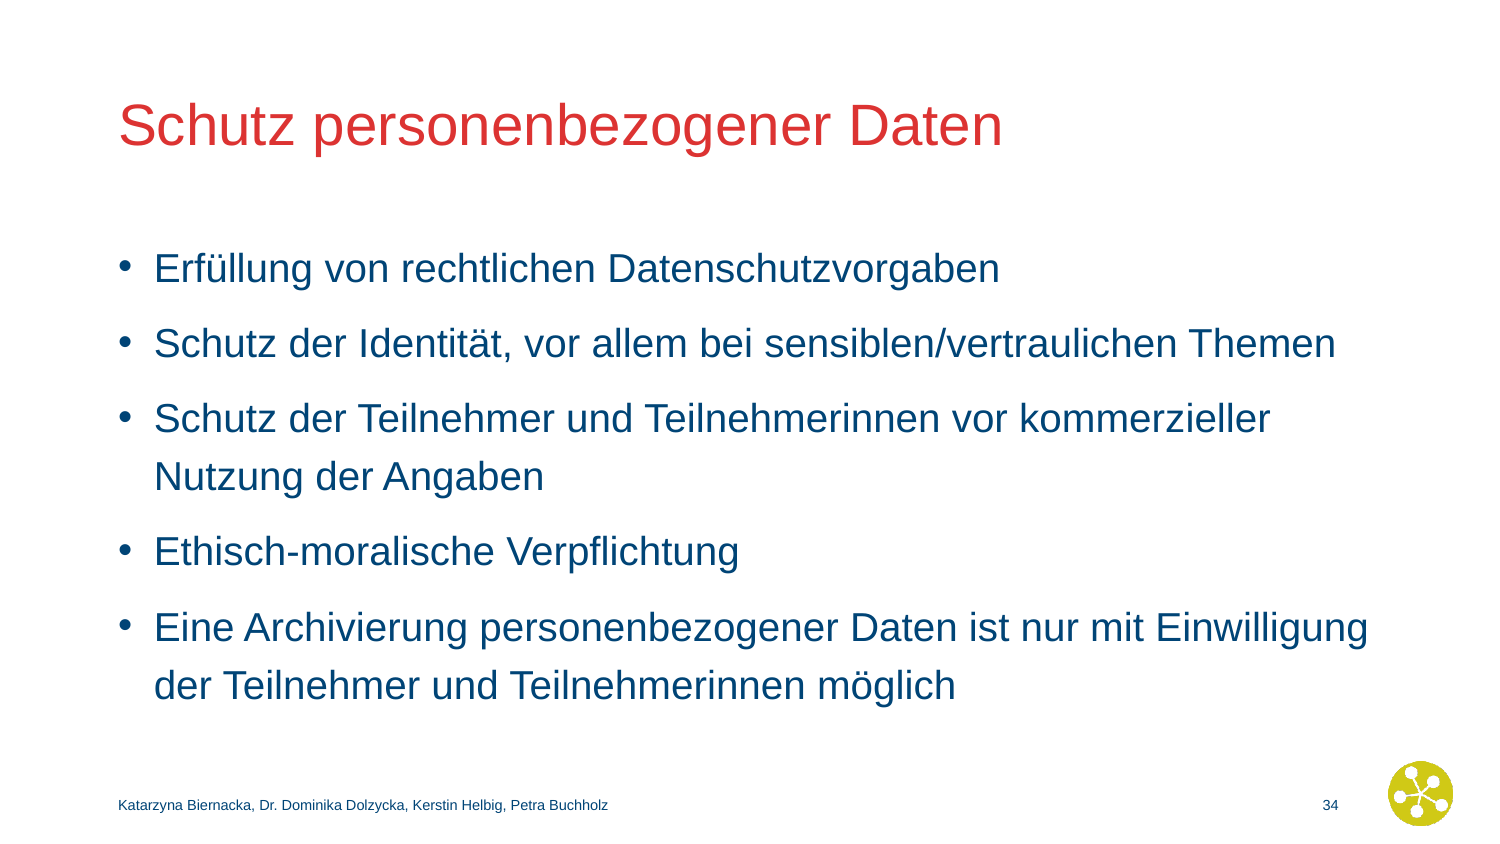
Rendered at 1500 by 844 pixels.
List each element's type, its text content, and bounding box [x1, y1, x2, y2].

slide_number 33 [1016, 782, 1354, 827]
title Schutz personenbezogener Daten [103, 44, 1397, 208]
footer Katarzyna Biernacka, Dr. Dominika Dolzycka, Kerstin Helbig, Petra Buchholz [103, 782, 742, 827]
list Erfüllung von rechtlichen Datenschutzvorgaben Schutz der Identität, vor allem bei sensiblen/vertraulichen Themen Schutz der Teilnehmer und Teilnehmerinnen vor kommerzieller Nutzung der Angaben Ethisch-moralische Verpflichtung Eine Archivierung personenbezogener Daten ist nur mit Einwilligung der Teilnehmer und Teilnehmerinnen möglich [103, 224, 1397, 760]
picture [1388, 761, 1453, 826]
